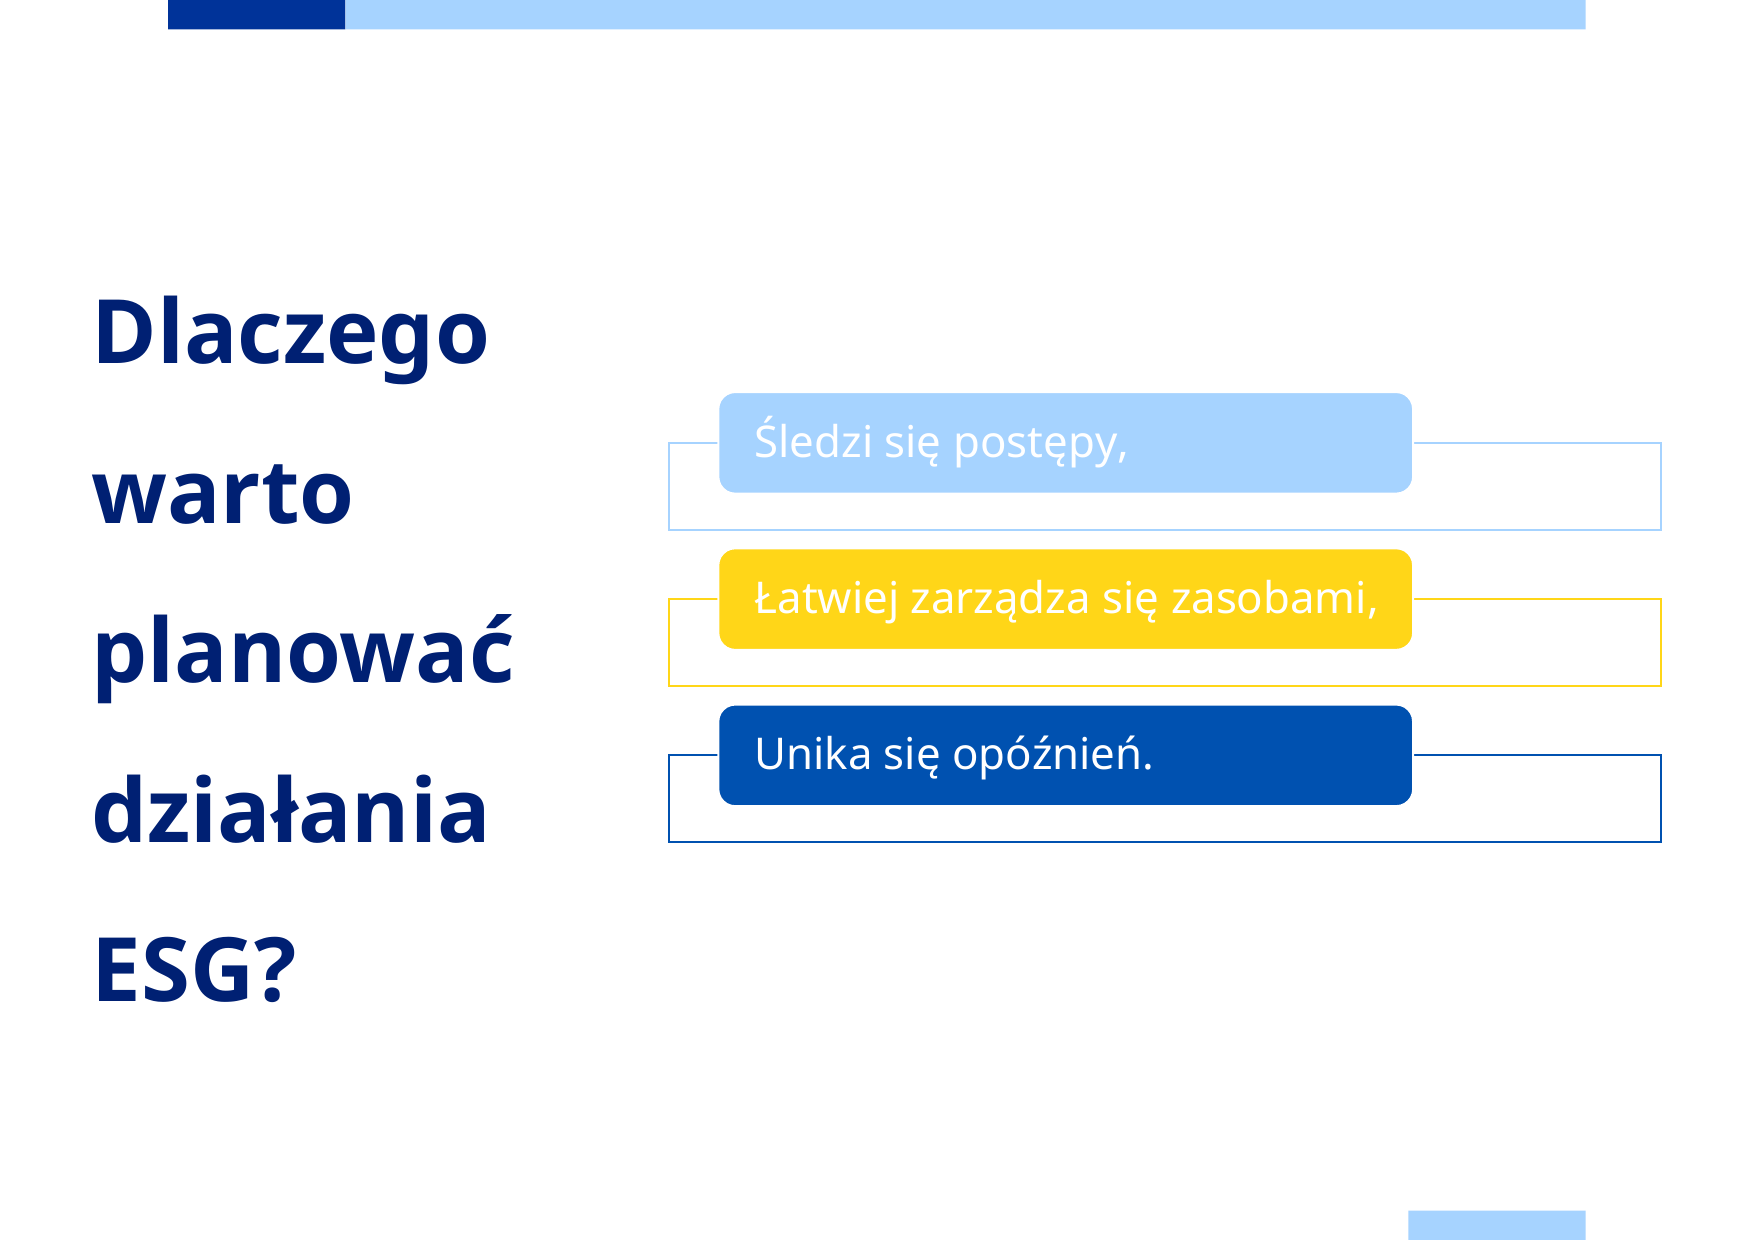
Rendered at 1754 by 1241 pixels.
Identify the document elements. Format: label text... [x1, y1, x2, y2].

title Dlaczego warto planować działania ESG? [91, 218, 584, 1023]
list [668, 218, 1662, 1016]
